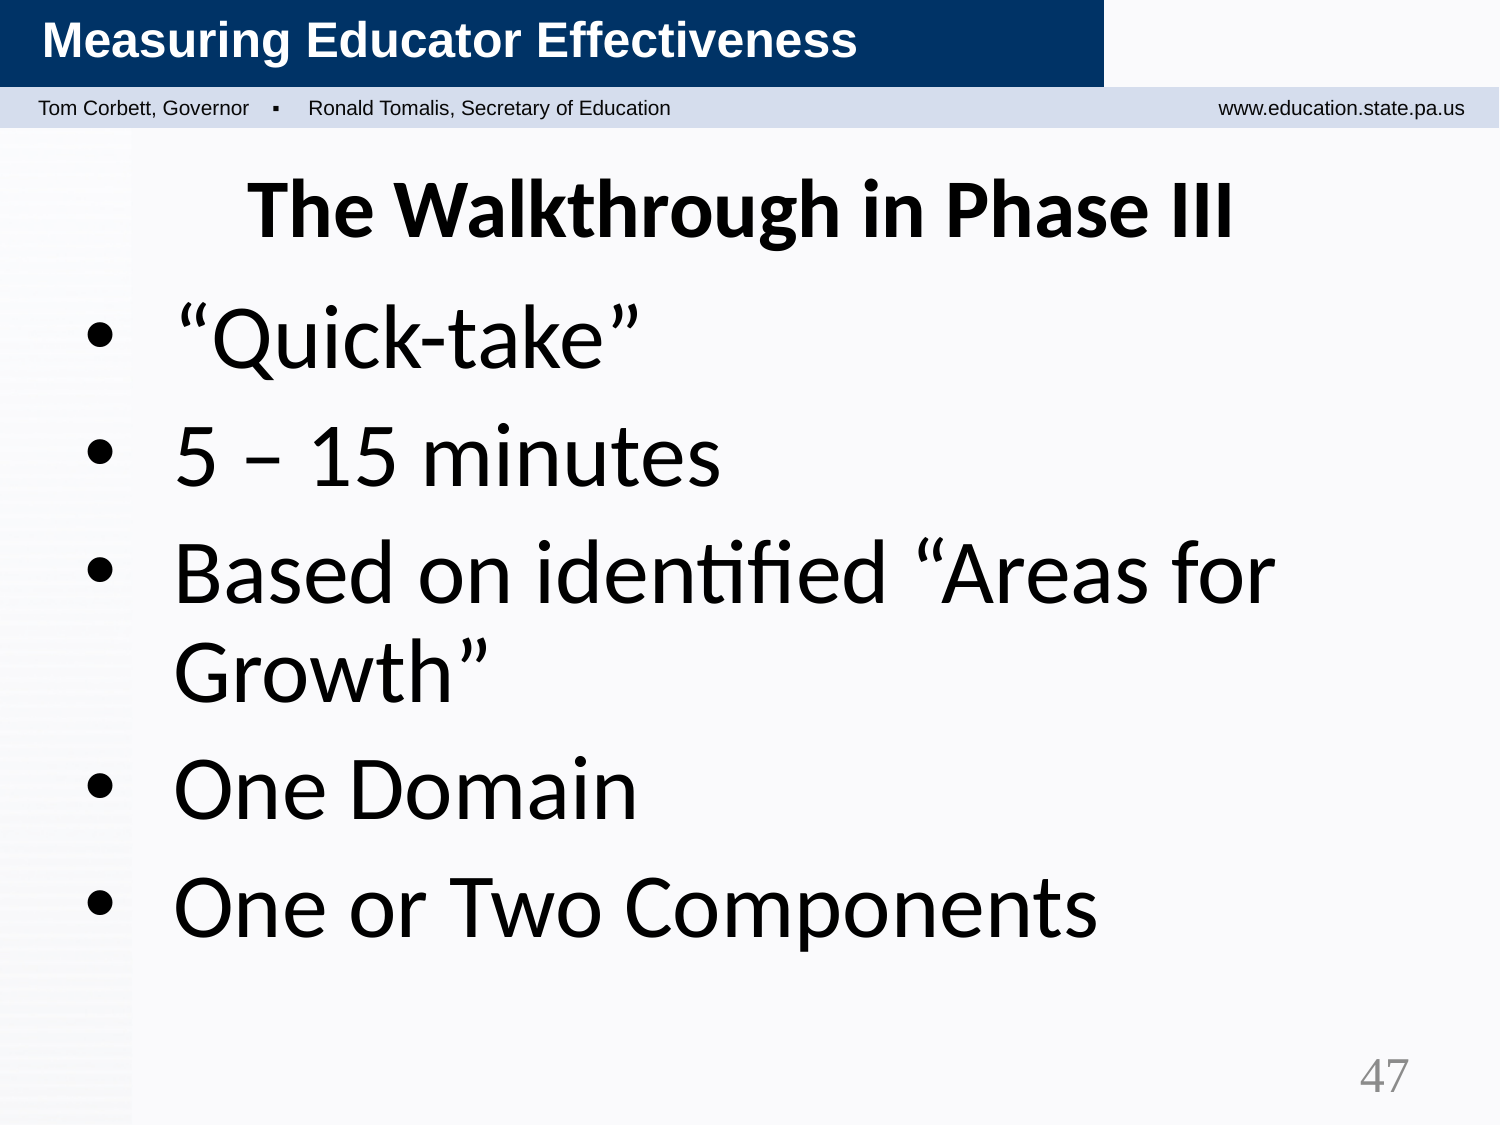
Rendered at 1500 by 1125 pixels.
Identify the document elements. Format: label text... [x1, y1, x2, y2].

list “Quick-take” 5 – 15 minutes Based on identified “Areas for Growth” One Domain One or Two Components [62, 282, 1442, 1063]
picture [0, 0, 1500, 1125]
title The Walkthrough in Phase III [66, 110, 1417, 298]
slide_number 47 [1074, 1042, 1425, 1103]
